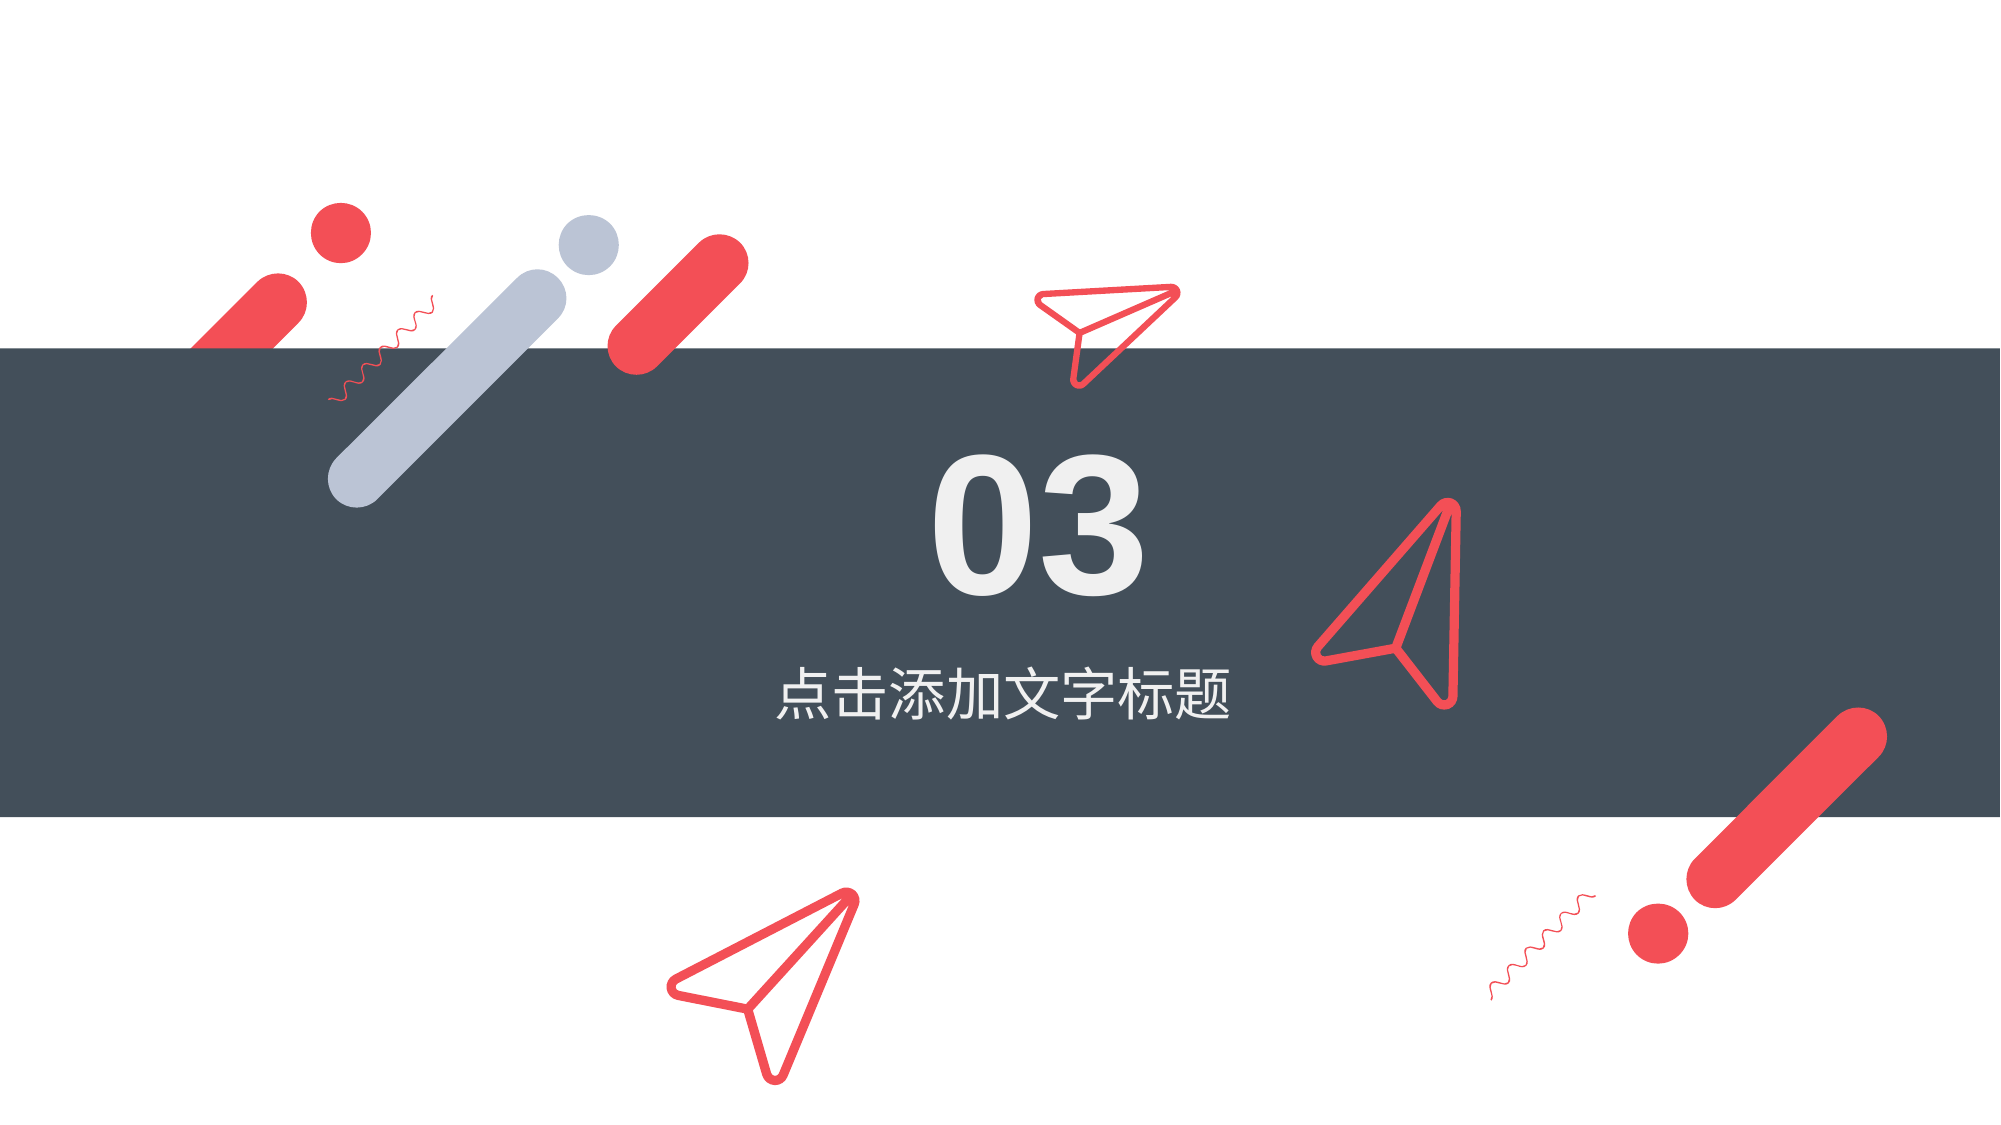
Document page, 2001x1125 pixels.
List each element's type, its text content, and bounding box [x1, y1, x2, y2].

list 点击添加文字标题 [759, 658, 1305, 782]
title 03 [911, 297, 1219, 646]
text_box [1034, 283, 1181, 389]
text_box [1311, 497, 1461, 710]
text_box [666, 887, 860, 1086]
